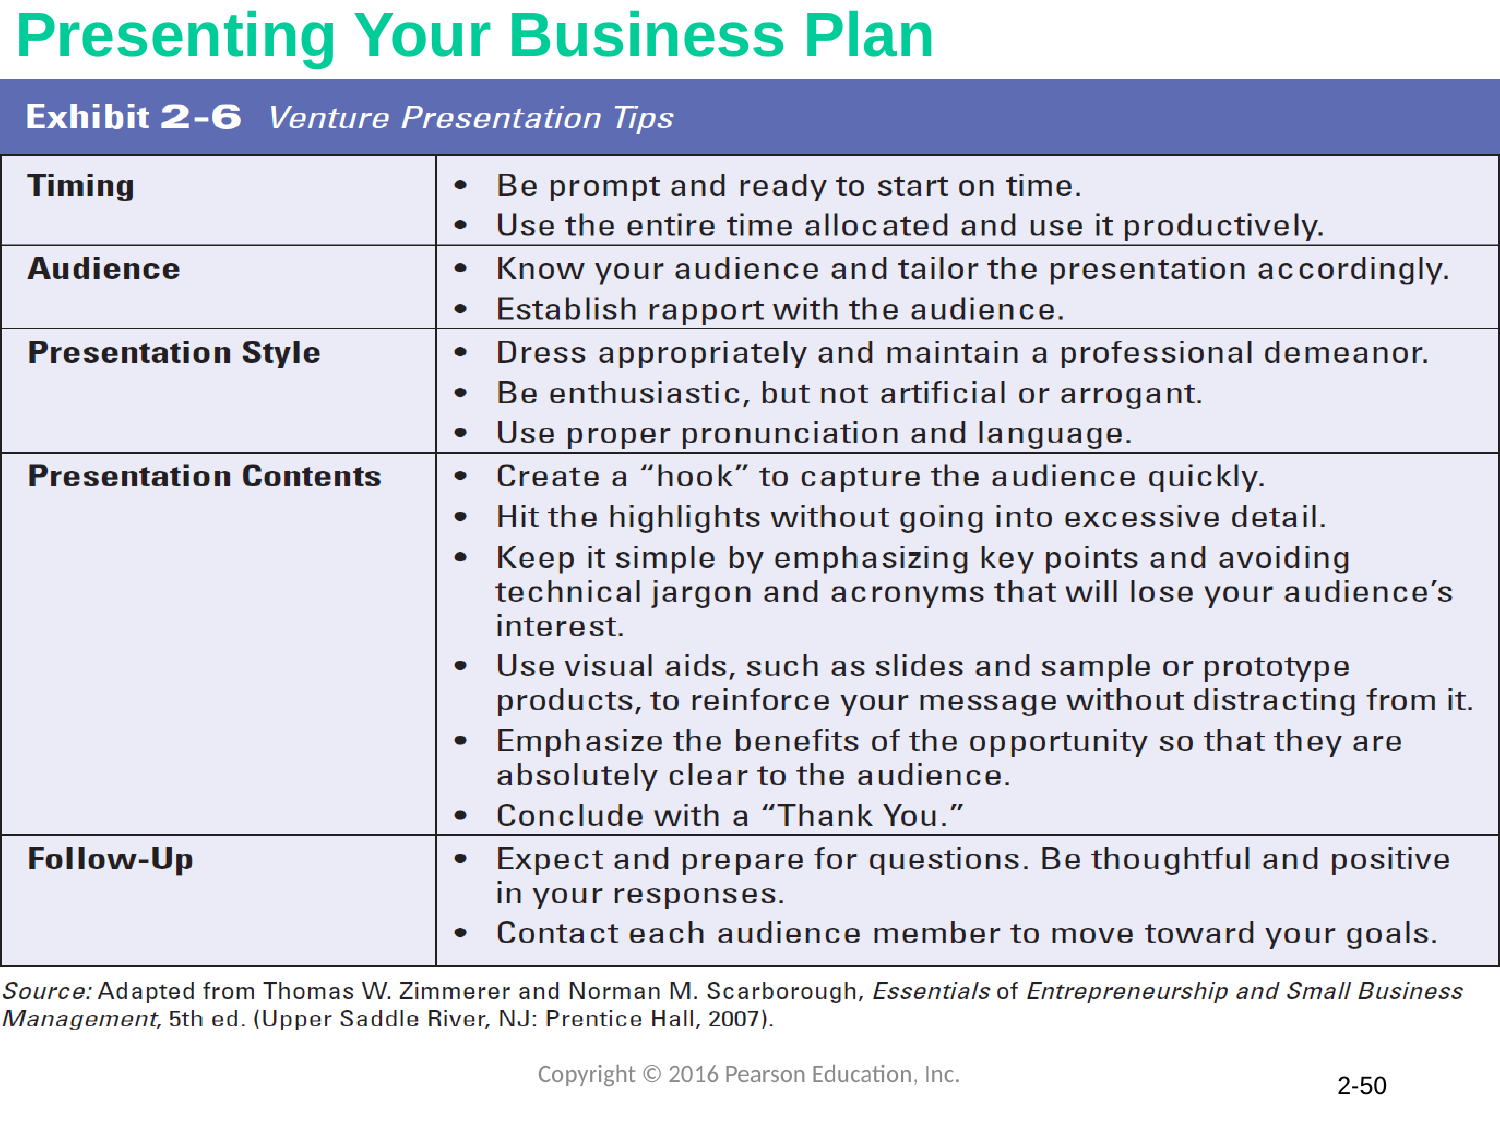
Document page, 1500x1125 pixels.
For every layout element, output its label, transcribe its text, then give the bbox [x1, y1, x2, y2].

title Presenting Your Business Plan [0, 0, 1350, 77]
footer Copyright © 2016 Pearson Education, Inc. [512, 1042, 988, 1103]
picture [0, 77, 1500, 1031]
